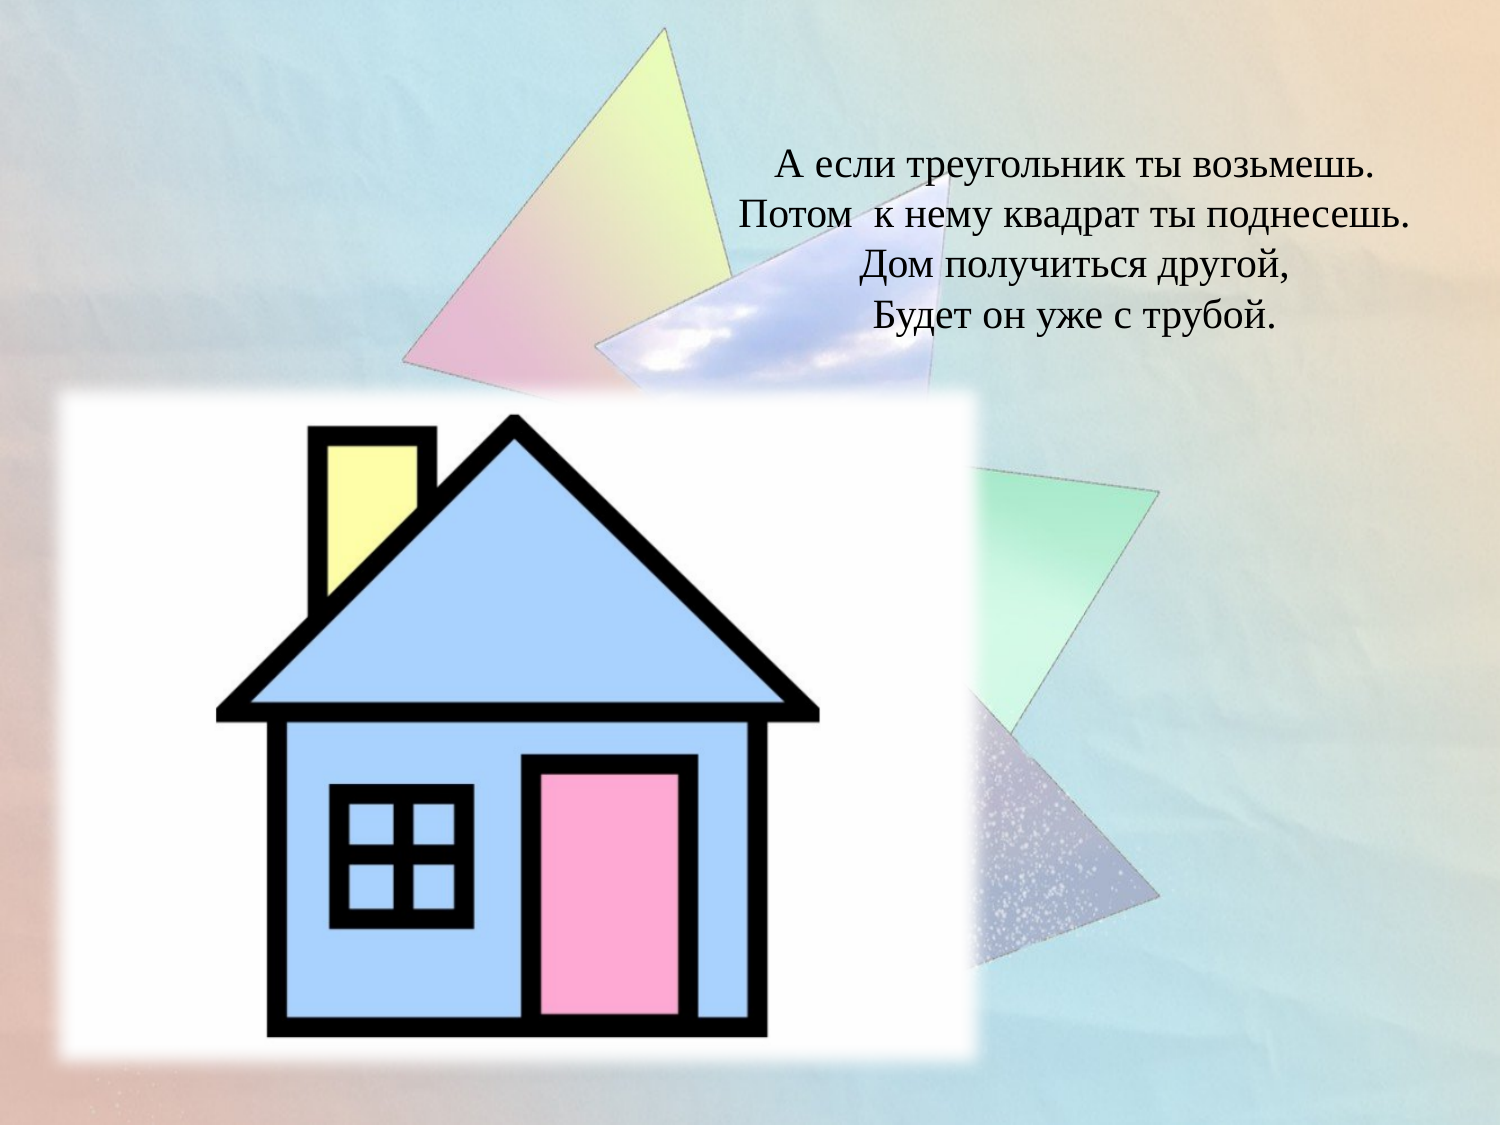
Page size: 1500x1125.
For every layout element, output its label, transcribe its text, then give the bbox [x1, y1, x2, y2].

title А если треугольник ты возьмешь. Потом к нему квадрат ты поднесешь. Дом получиться другой, Будет он уже с трубой. [690, 90, 1459, 433]
picture [0, 0, 1500, 1125]
